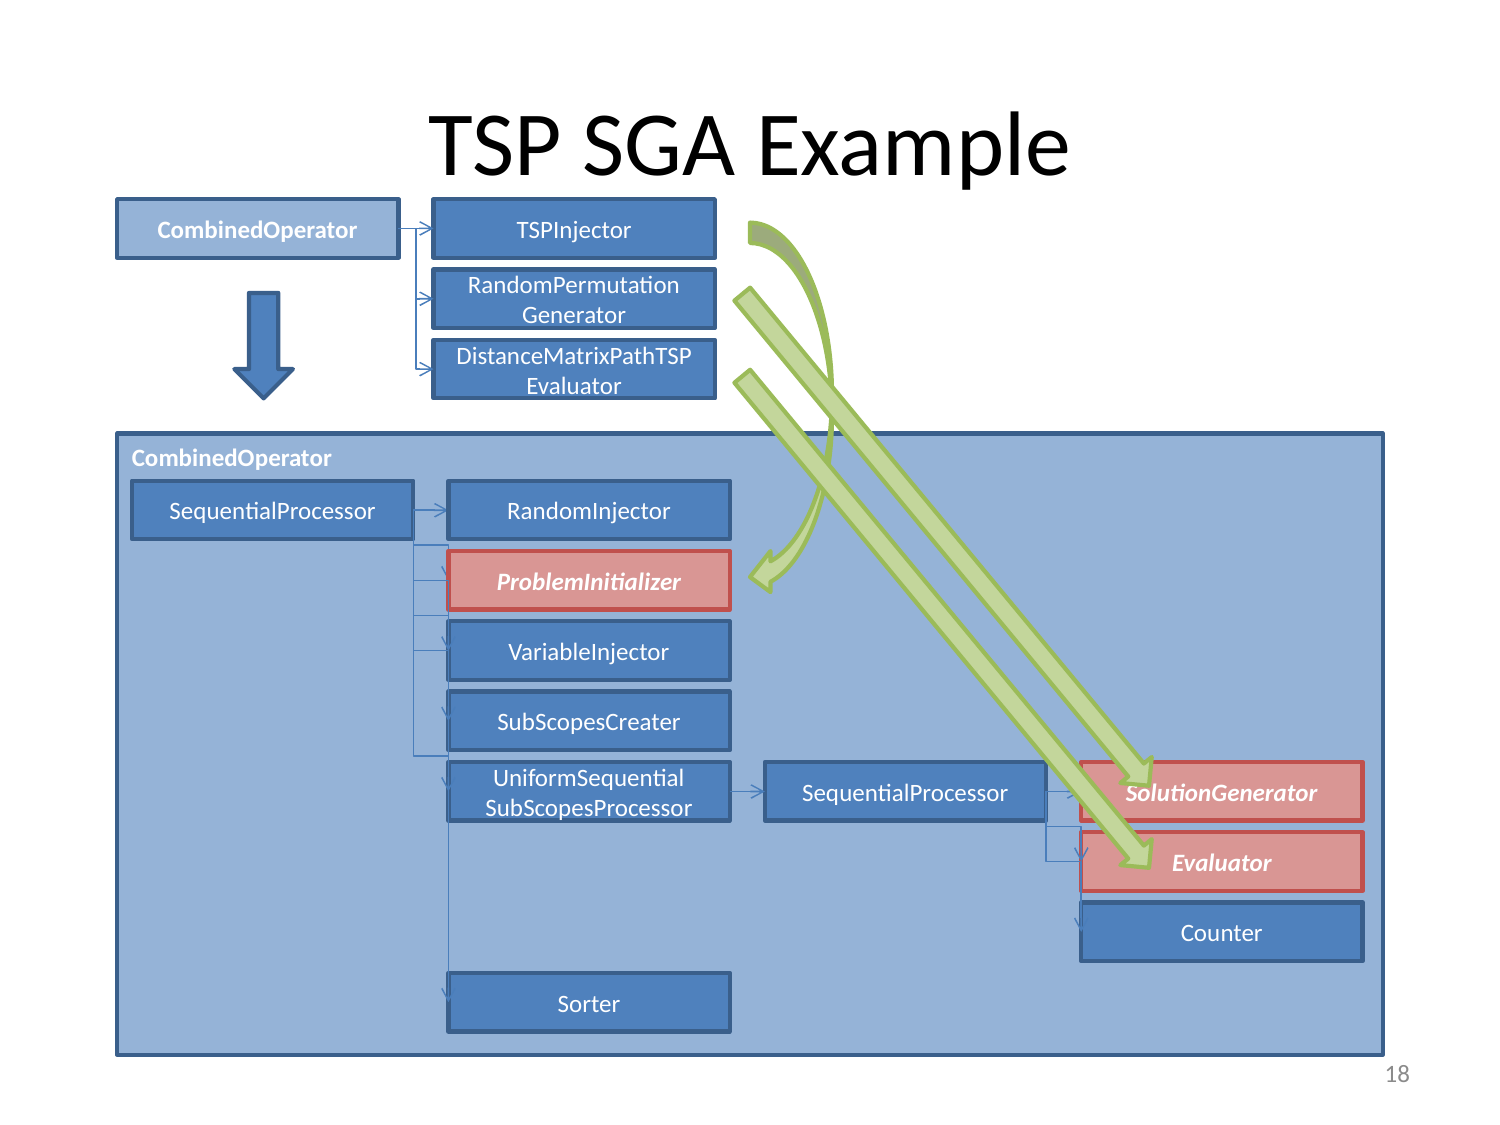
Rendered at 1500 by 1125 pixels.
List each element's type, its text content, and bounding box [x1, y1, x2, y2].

title TSP SGA Example [75, 45, 1425, 233]
text_box [747, 220, 834, 384]
slide_number 18 [1074, 1042, 1425, 1103]
text_box [828, 420, 834, 431]
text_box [116, 433, 1383, 1055]
text_box [732, 367, 804, 431]
text_box [732, 285, 872, 431]
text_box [116, 198, 715, 399]
